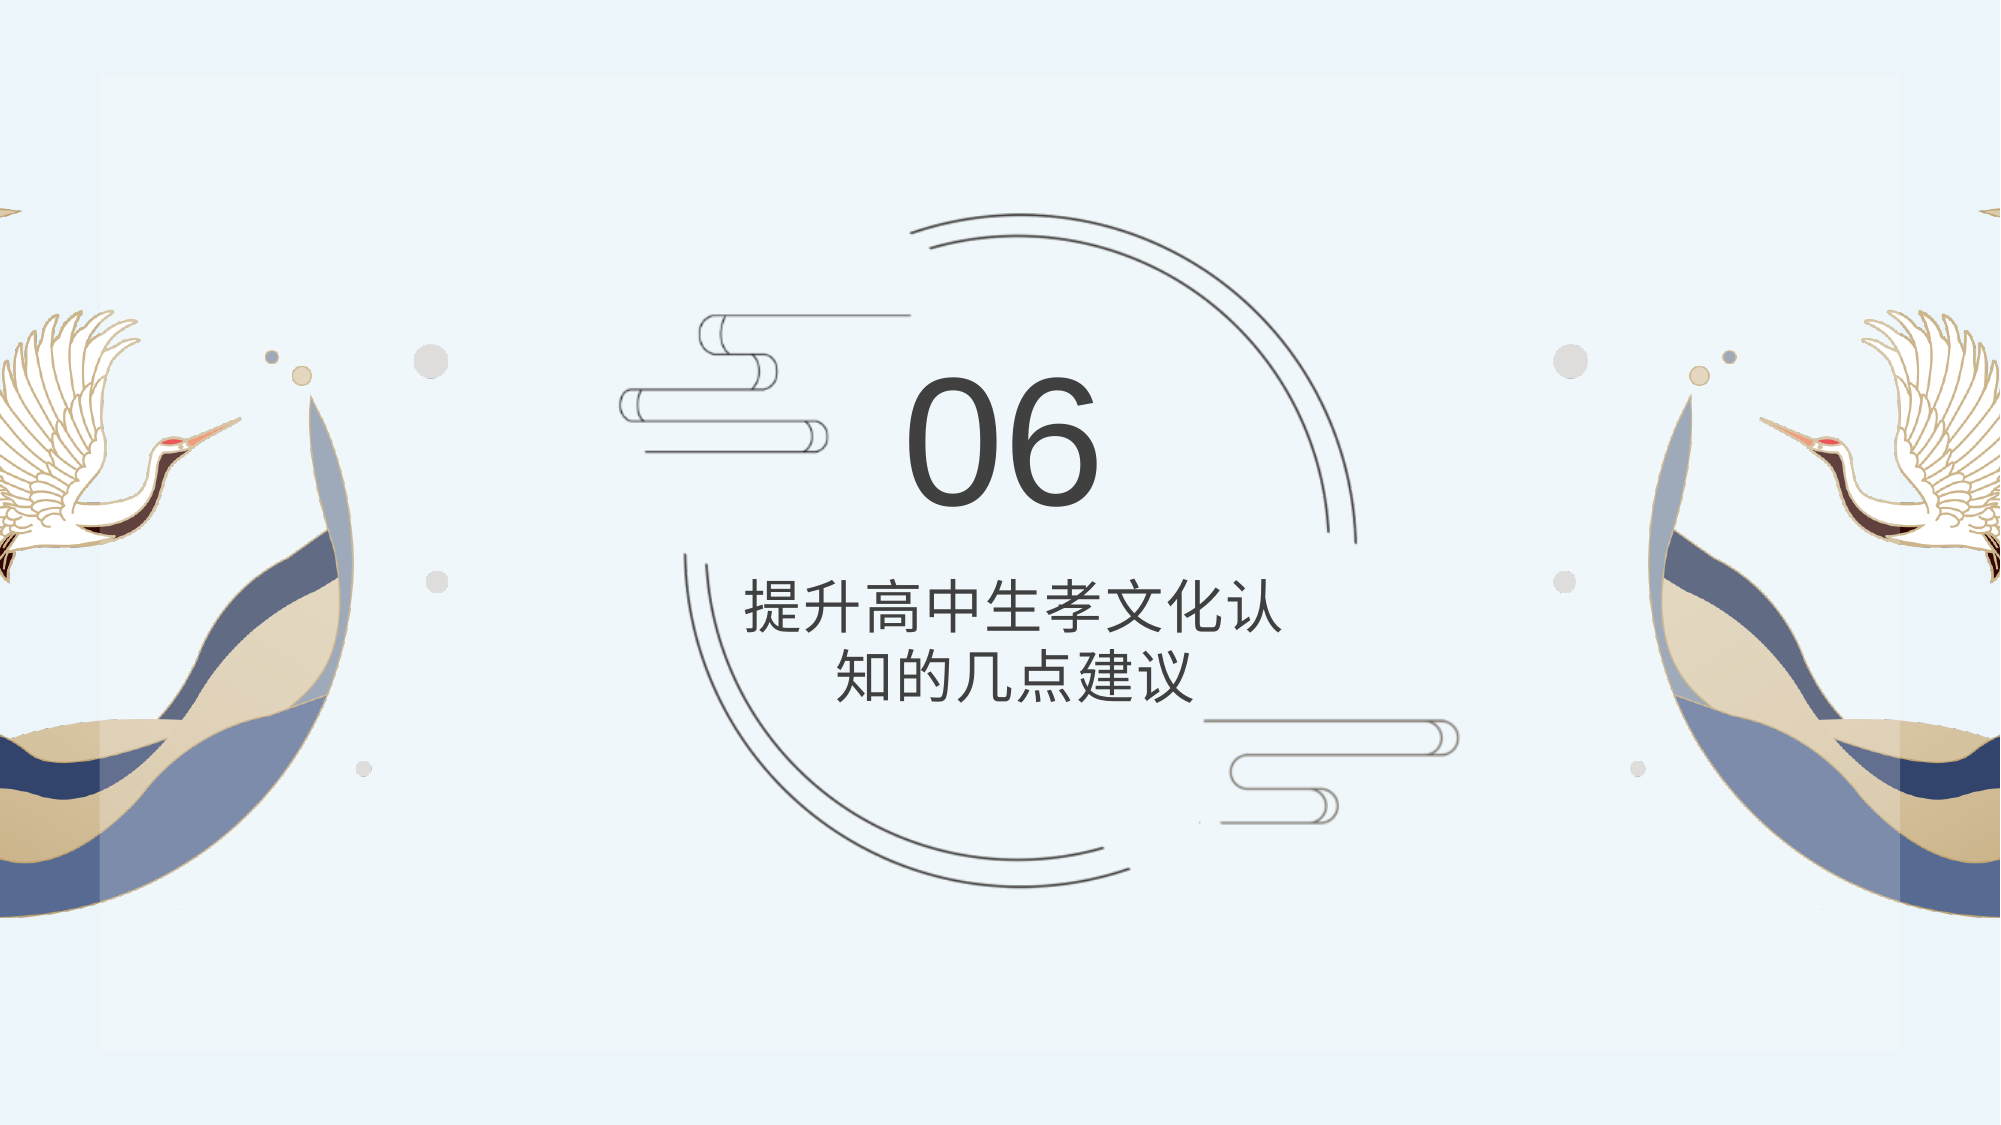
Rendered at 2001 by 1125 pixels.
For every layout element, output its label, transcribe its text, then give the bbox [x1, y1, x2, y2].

picture [0, 207, 99, 918]
text_box 06 [882, 314, 1126, 552]
picture [1901, 207, 2000, 918]
title 提升高中生孝文化认知的几点建议 [726, 562, 1304, 699]
title 提升高中生孝文化认知的几点建议 [1553, 207, 1901, 918]
title 提升高中生孝文化认知的几点建议 [99, 207, 448, 918]
picture [585, 159, 1501, 966]
